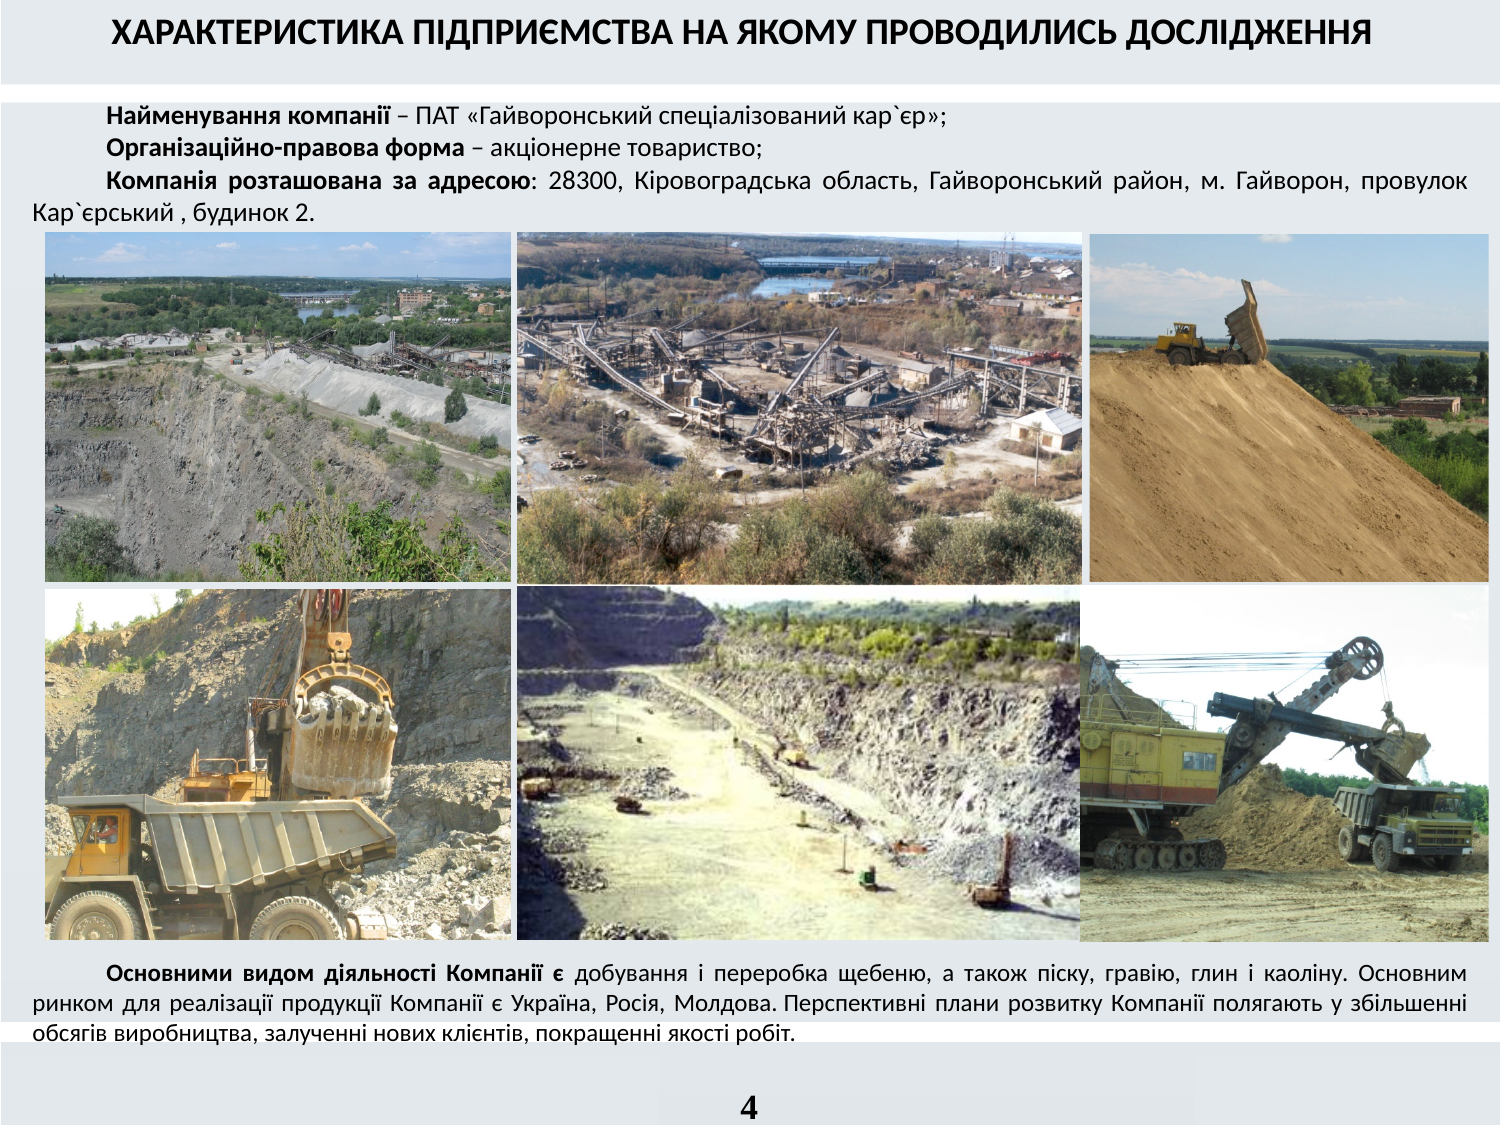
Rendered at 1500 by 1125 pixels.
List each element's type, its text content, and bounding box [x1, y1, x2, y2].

text_box 4 [0, 1076, 1500, 1125]
picture [0, 0, 1500, 1076]
text_box Найменування компанiї – ПАТ «Гайворонський спецiалiзований кар`єр»; Органiзацiйно-правова форма – акцiонерне товариство; Компанiя розташована за адресою: 28300, Кiровоградська область, Гайворонський район, м. Гайворон, провулок Кар`єрський , будинок 2. Основними видом дiяльностi Компанiї є добування і переробка щебеню, а також пiску, гравiю, глин i каолiну. Основним ринком для реалiзацiї продукцiї Компанiї є Україна, Росiя, Молдова. Перспективнi плани розвитку Компанiї полягають у збiльшеннi обсягiв виробництва, залученнi нових клiєнтiв, покращеннi якостi робiт. [17, 89, 1483, 1054]
text_box ХАРАКТЕРИСТИКА ПІДПРИЄМСТВА НА ЯКОМУ ПРОВОДИЛИСЬ ДОСЛІДЖЕННЯ [41, 0, 1436, 60]
